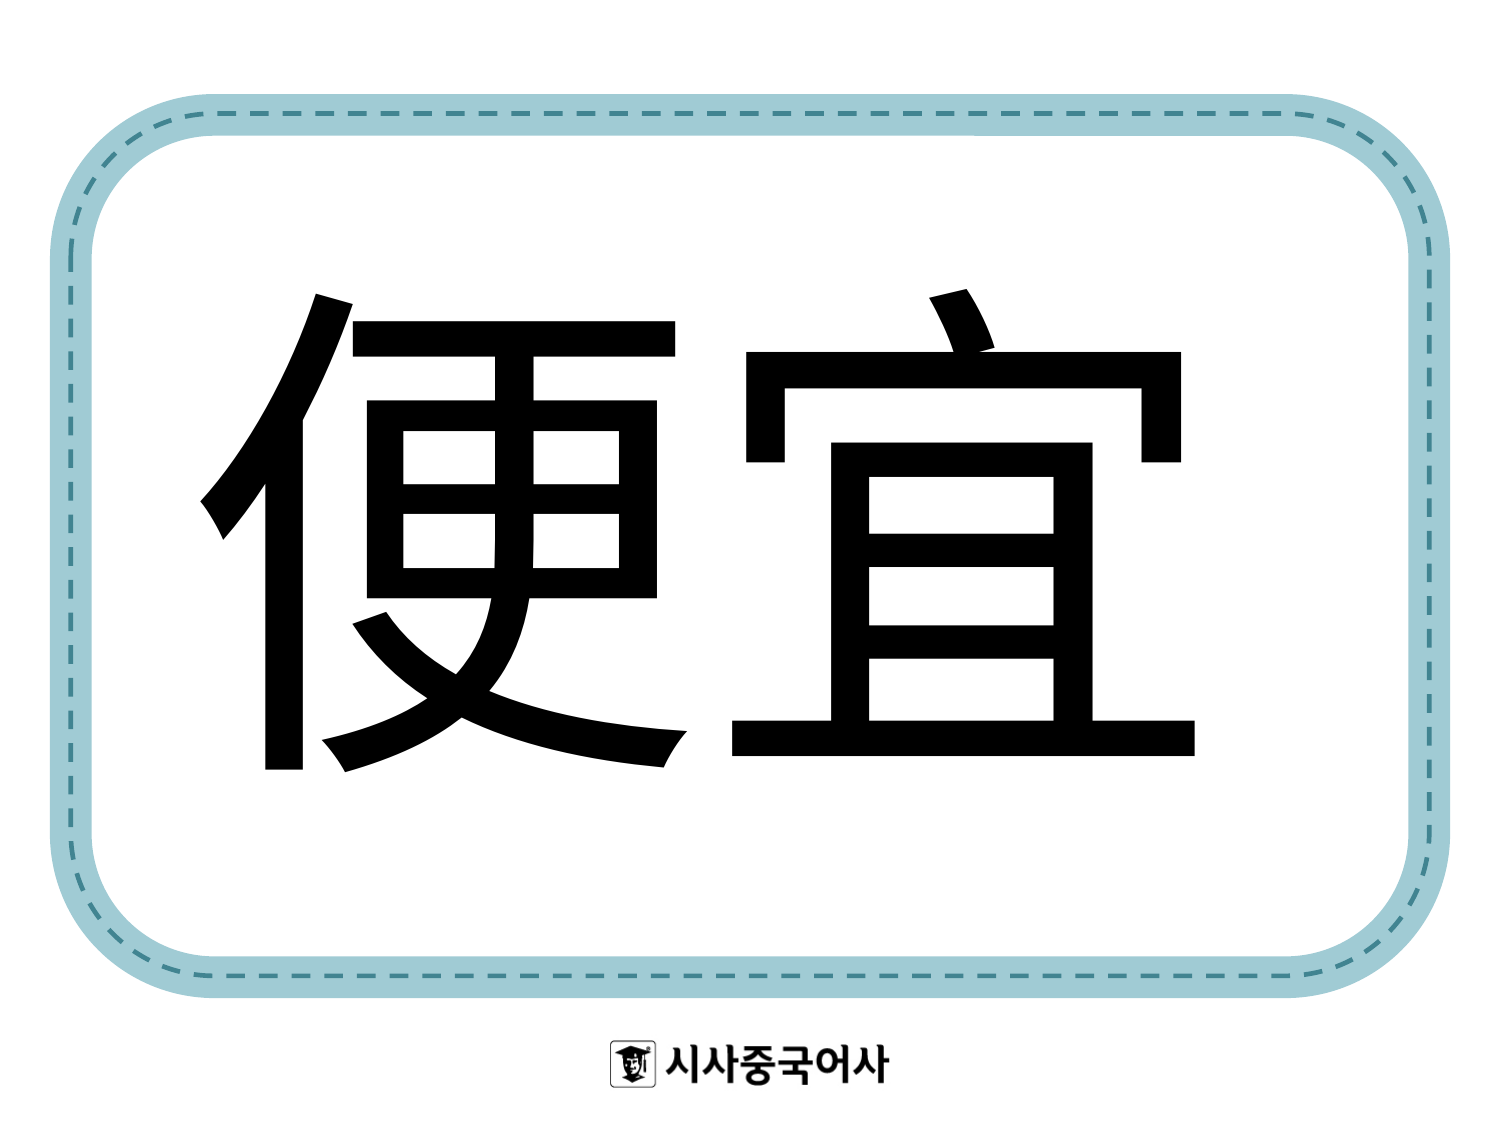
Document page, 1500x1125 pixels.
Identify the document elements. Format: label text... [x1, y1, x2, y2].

picture [602, 1034, 898, 1094]
text_box 便宜 [145, 189, 1354, 853]
